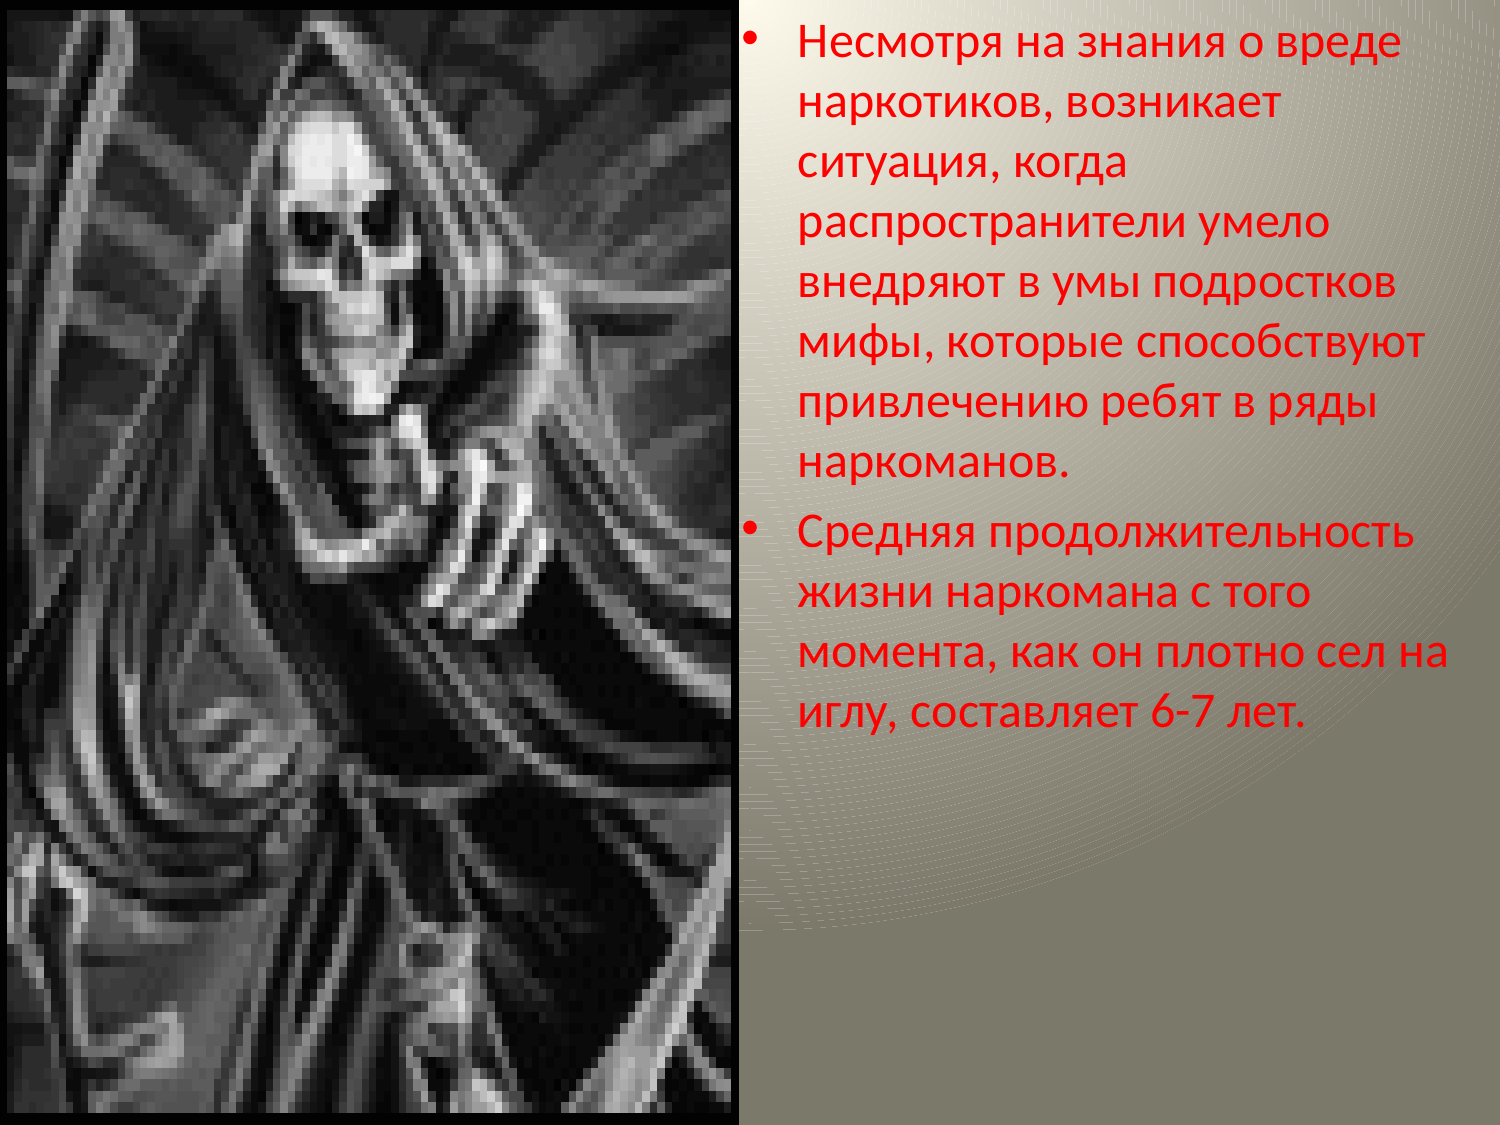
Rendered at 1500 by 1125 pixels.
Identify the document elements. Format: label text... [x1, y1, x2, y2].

list Несмотря на знания о вреде наркотиков, возникает ситуация, когда распространители умело внедряют в умы подростков мифы, которые способствуют привлечению ребят в ряды наркоманов. Средняя продолжительность жизни наркомана с того момента, как он плотно сел на иглу, составляет 6-7 лет. [740, 0, 1500, 1125]
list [0, 0, 739, 1125]
